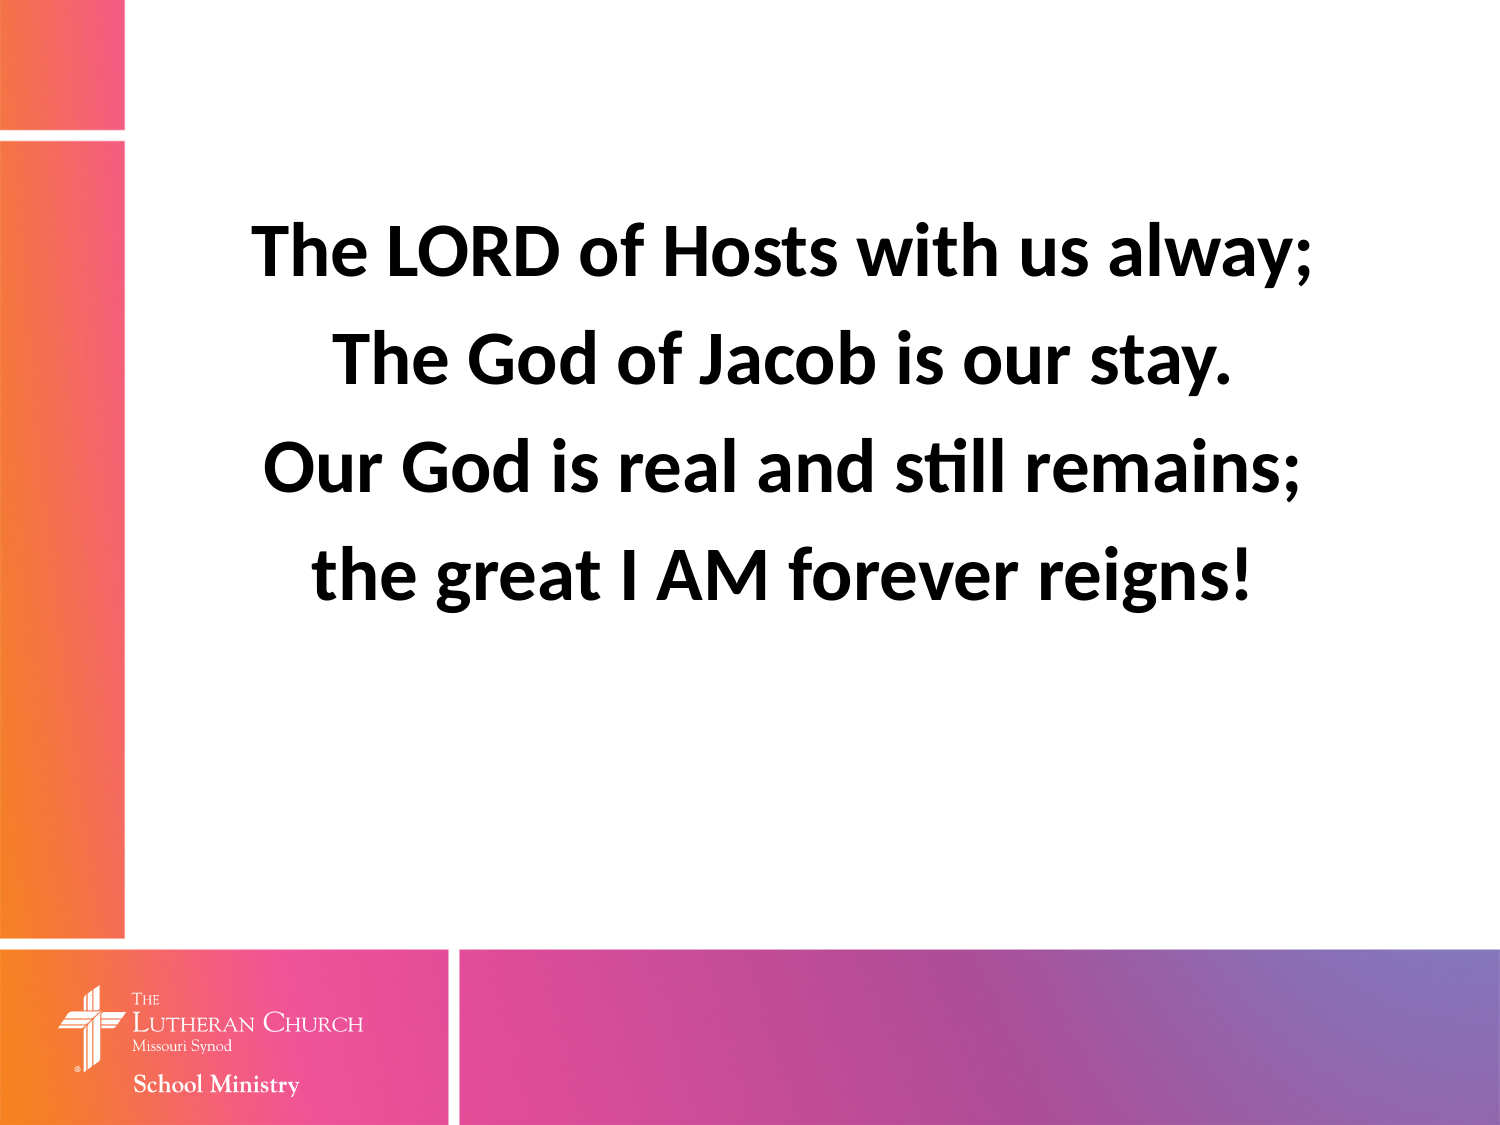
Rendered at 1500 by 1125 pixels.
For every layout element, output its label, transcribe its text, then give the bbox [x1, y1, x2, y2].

list The LORD of Hosts with us alway; The God of Jacob is our stay. Our God is real and still remains; the great I AM forever reigns! [170, 191, 1397, 731]
picture [0, 0, 1500, 1125]
